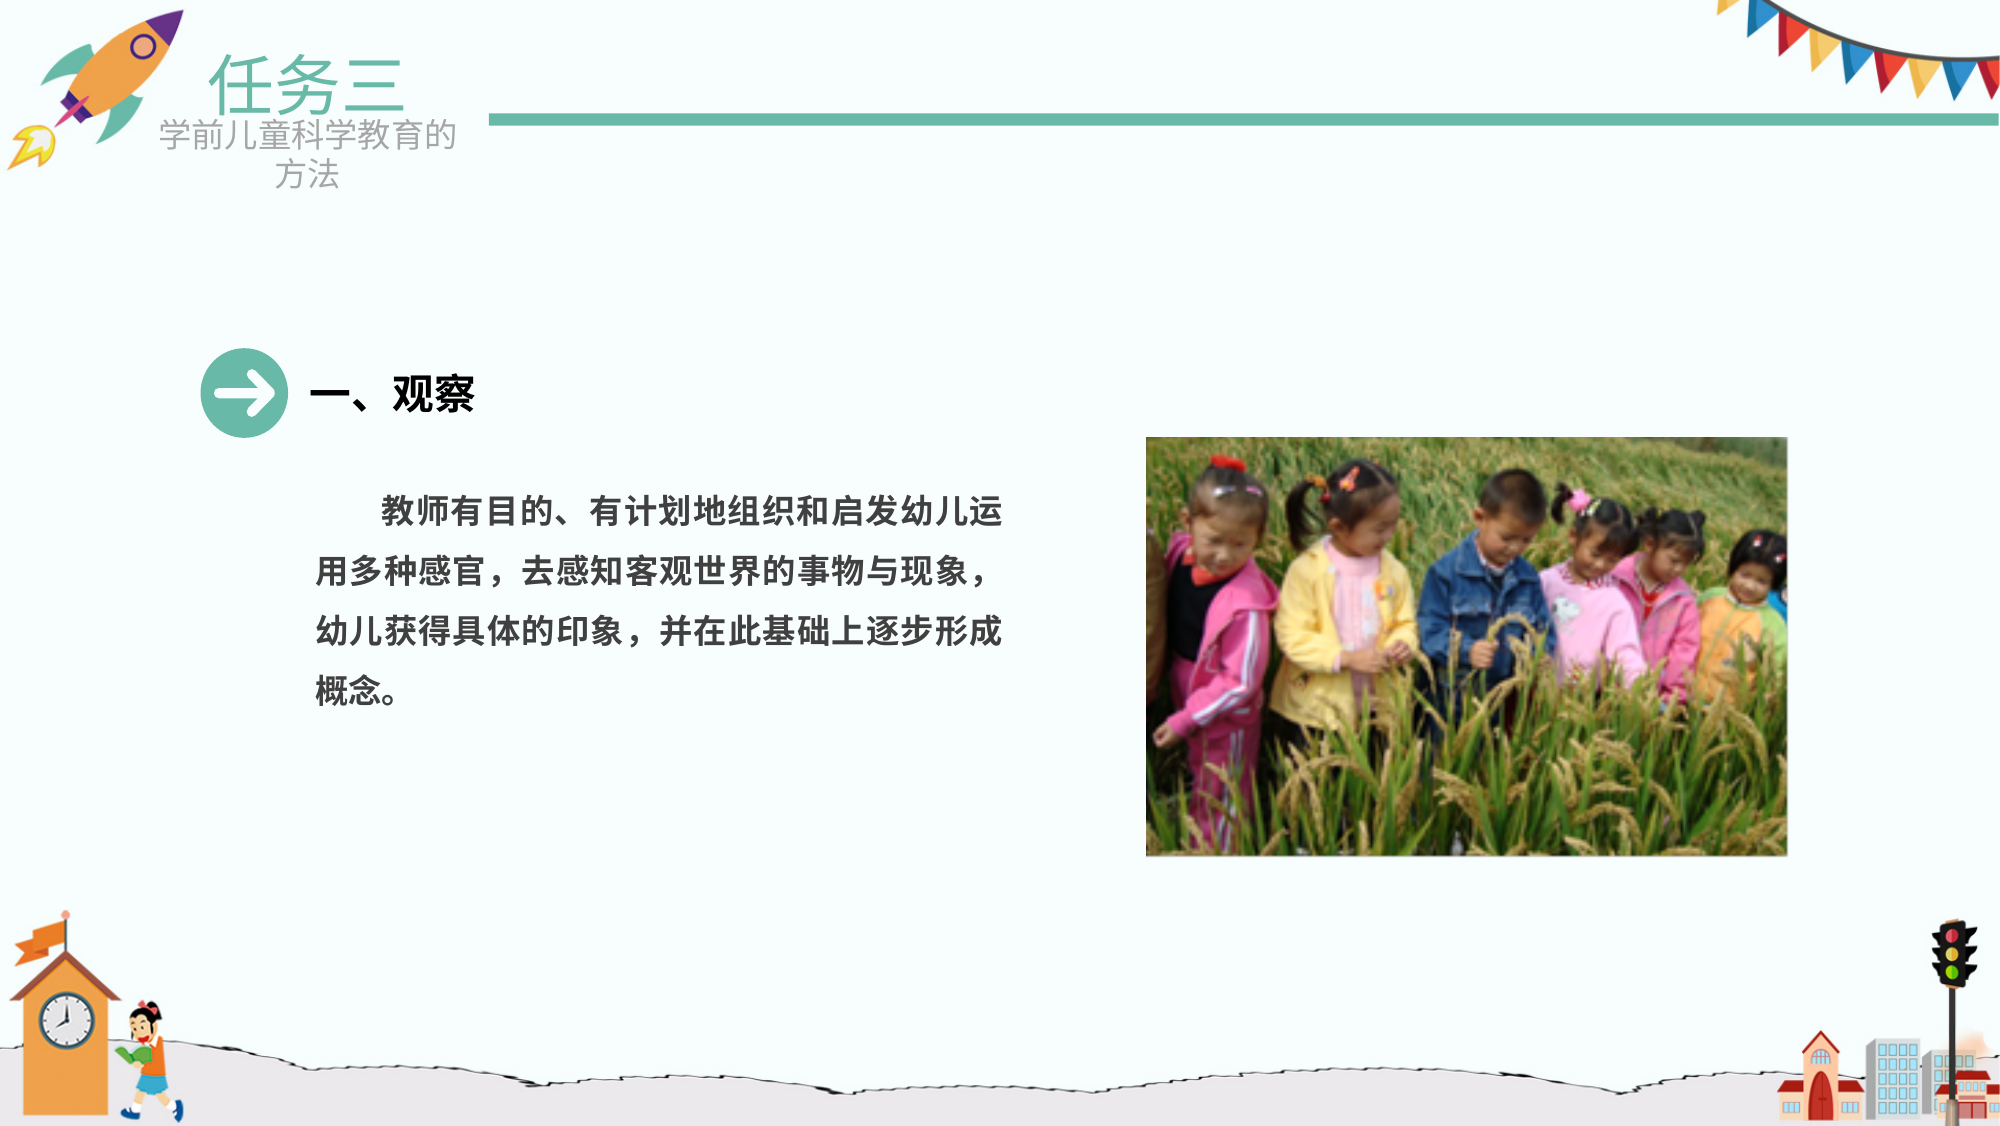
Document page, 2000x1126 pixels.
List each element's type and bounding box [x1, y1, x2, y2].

text_box [155, 43, 1999, 195]
text_box [200, 347, 1019, 721]
picture [0, 0, 2000, 1126]
